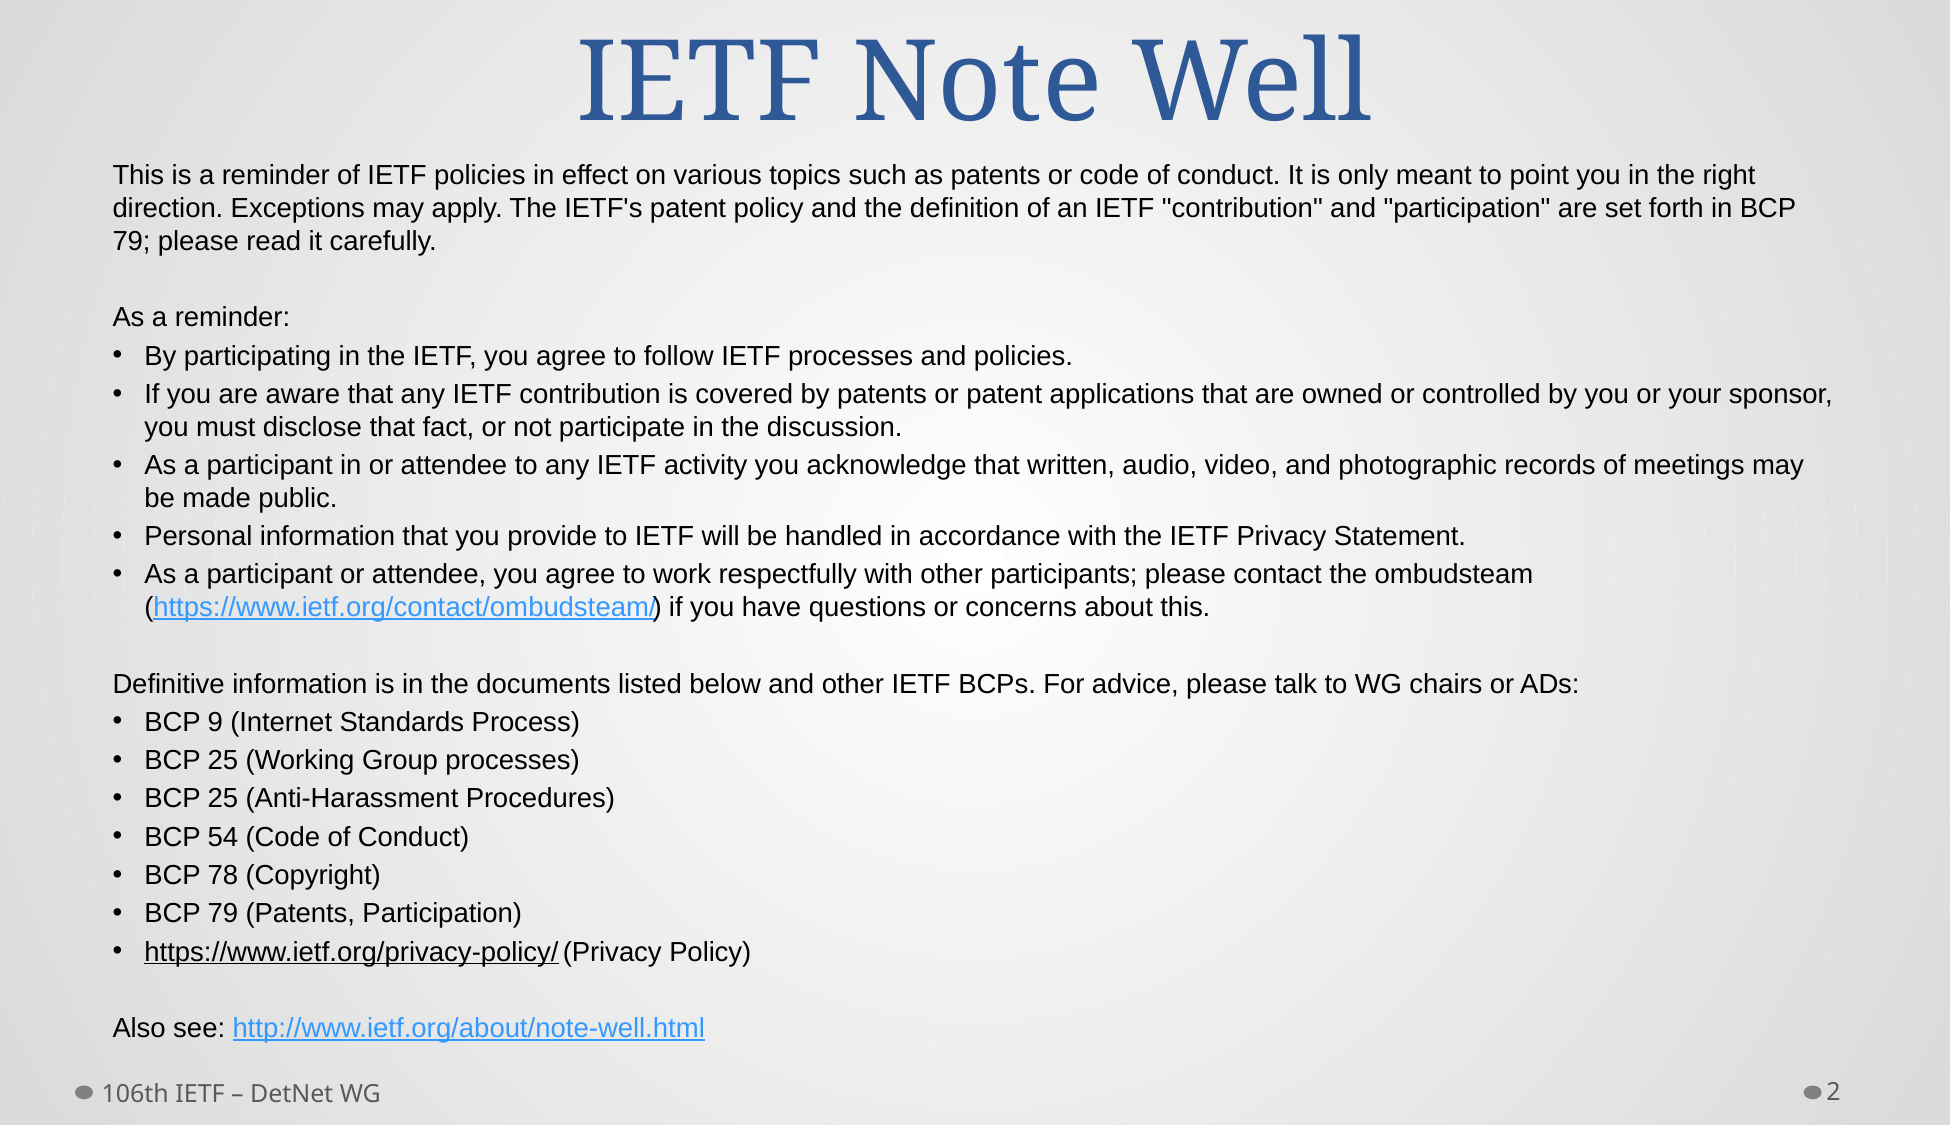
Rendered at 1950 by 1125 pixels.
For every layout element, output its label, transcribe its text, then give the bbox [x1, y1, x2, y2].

list This is a reminder of IETF policies in effect on various topics such as patents or code of conduct. It is only meant to point you in the right direction. Exceptions may apply. The IETF's patent policy and the definition of an IETF "contribution" and "participation" are set forth in BCP 79; please read it carefully. As a reminder: By participating in the IETF, you agree to follow IETF processes and policies. If you are aware that any IETF contribution is covered by patents or patent applications that are owned or controlled by you or your sponsor, you must disclose that fact, or not participate in the discussion. As a participant in or attendee to any IETF activity you acknowledge that written, audio, video, and photographic records of meetings may be made public. Personal information that you provide to IETF will be handled in accordance with the IETF Privacy Statement. As a participant or attendee, you agree to work respectfully with other participants; please contact the ombudsteam (https://www.ietf.org/contact/ombudsteam/) if you have questions or concerns about this. Definitive information is in the documents listed below and other IETF BCPs. For advice, please talk to WG chairs or ADs: BCP 9 (Internet Standards Process) BCP 25 (Working Group processes) BCP 25 (Anti-Harassment Procedures) BCP 54 (Code of Conduct) BCP 78 (Copyright) BCP 79 (Patents, Participation) https://www.ietf.org/privacy-policy/ (Privacy Policy) Also see: http://www.ietf.org/about/note-well.html [97, 149, 1853, 1063]
footer 106th IETF – DetNet WG [94, 1062, 702, 1123]
slide_number 2 [1821, 1062, 1942, 1123]
title IETF Note Well [97, 0, 1853, 149]
